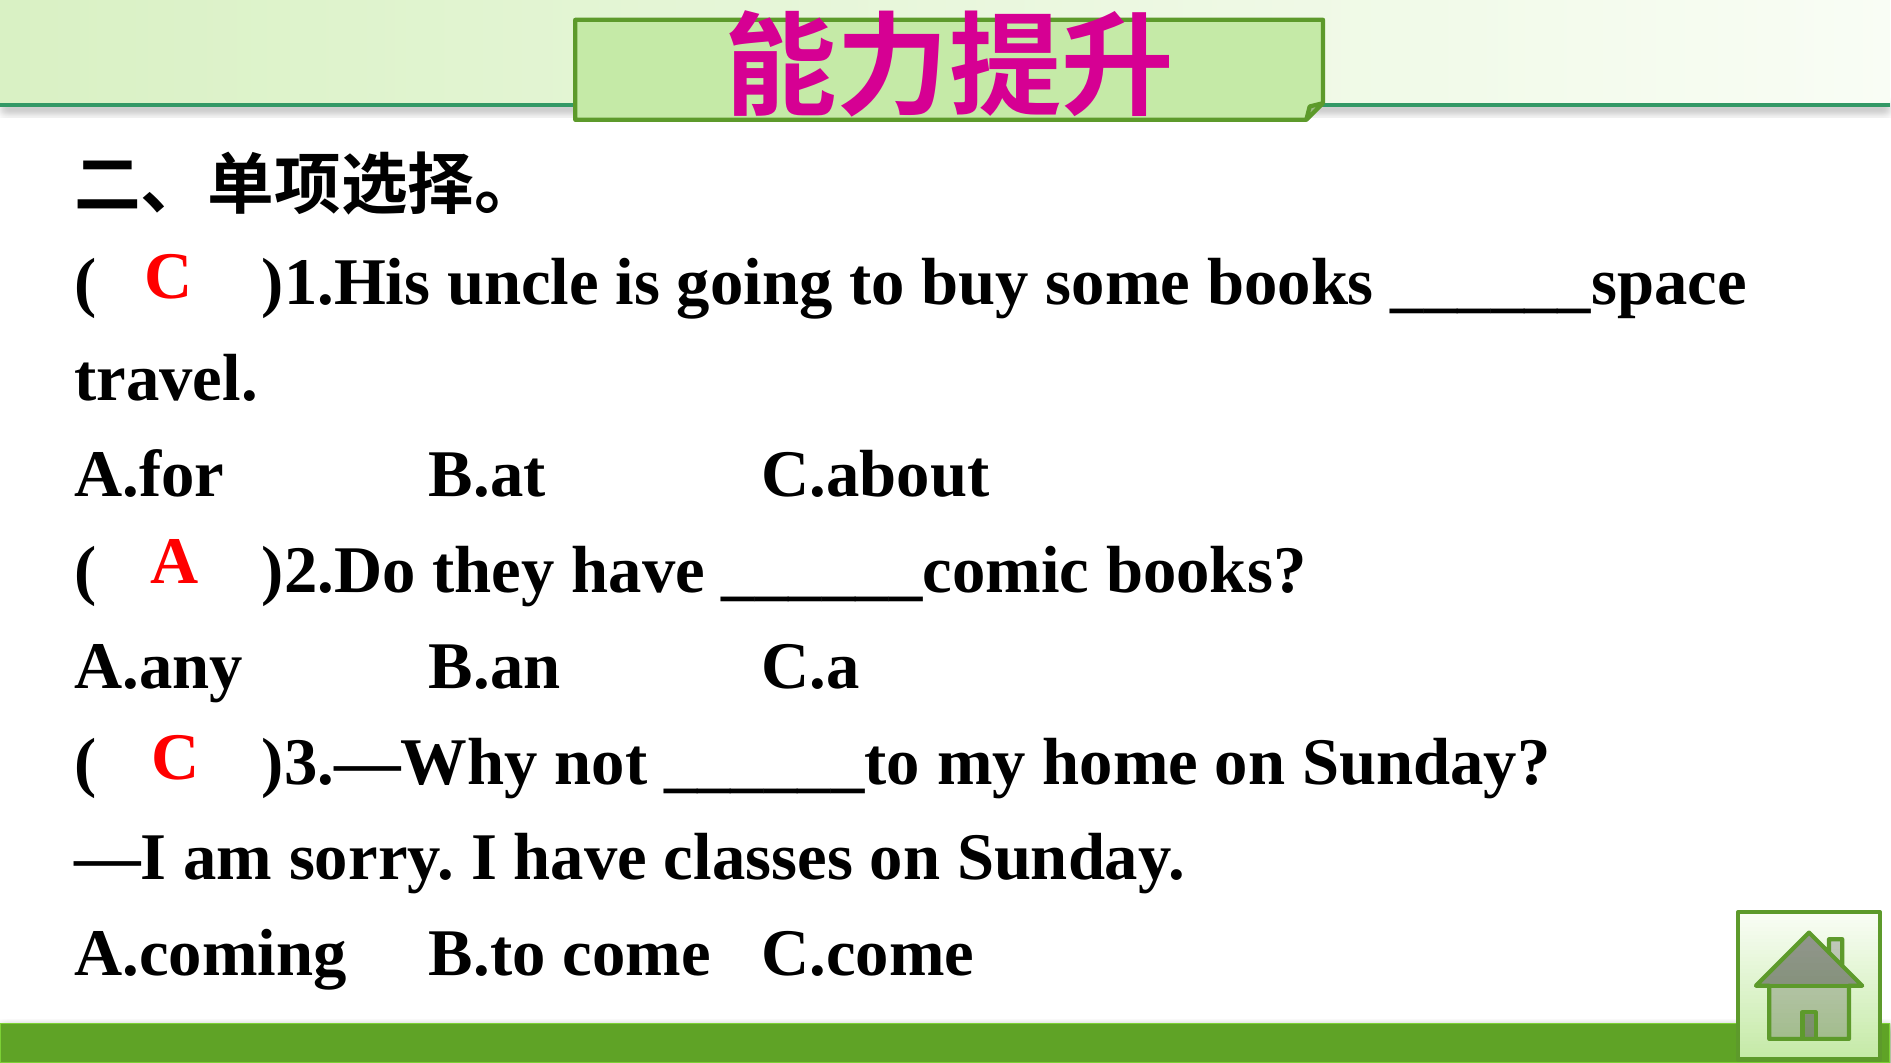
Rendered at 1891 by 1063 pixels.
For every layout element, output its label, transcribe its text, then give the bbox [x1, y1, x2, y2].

text_box C [113, 224, 209, 320]
text_box A [118, 509, 214, 605]
text_box 能力提升 [573, 17, 1326, 118]
text_box 二、单项选择。 ( )1.His uncle is going to buy some books ______space travel. A.for B.at C.about ( )2.Do they have ______comic books? A.any B.an C.a ( )3.—Why not ______to my home on Sunday? —I am sorry. I have classes on Sunday. A.coming B.to come C.come [59, 118, 1833, 997]
text_box C [120, 705, 216, 801]
